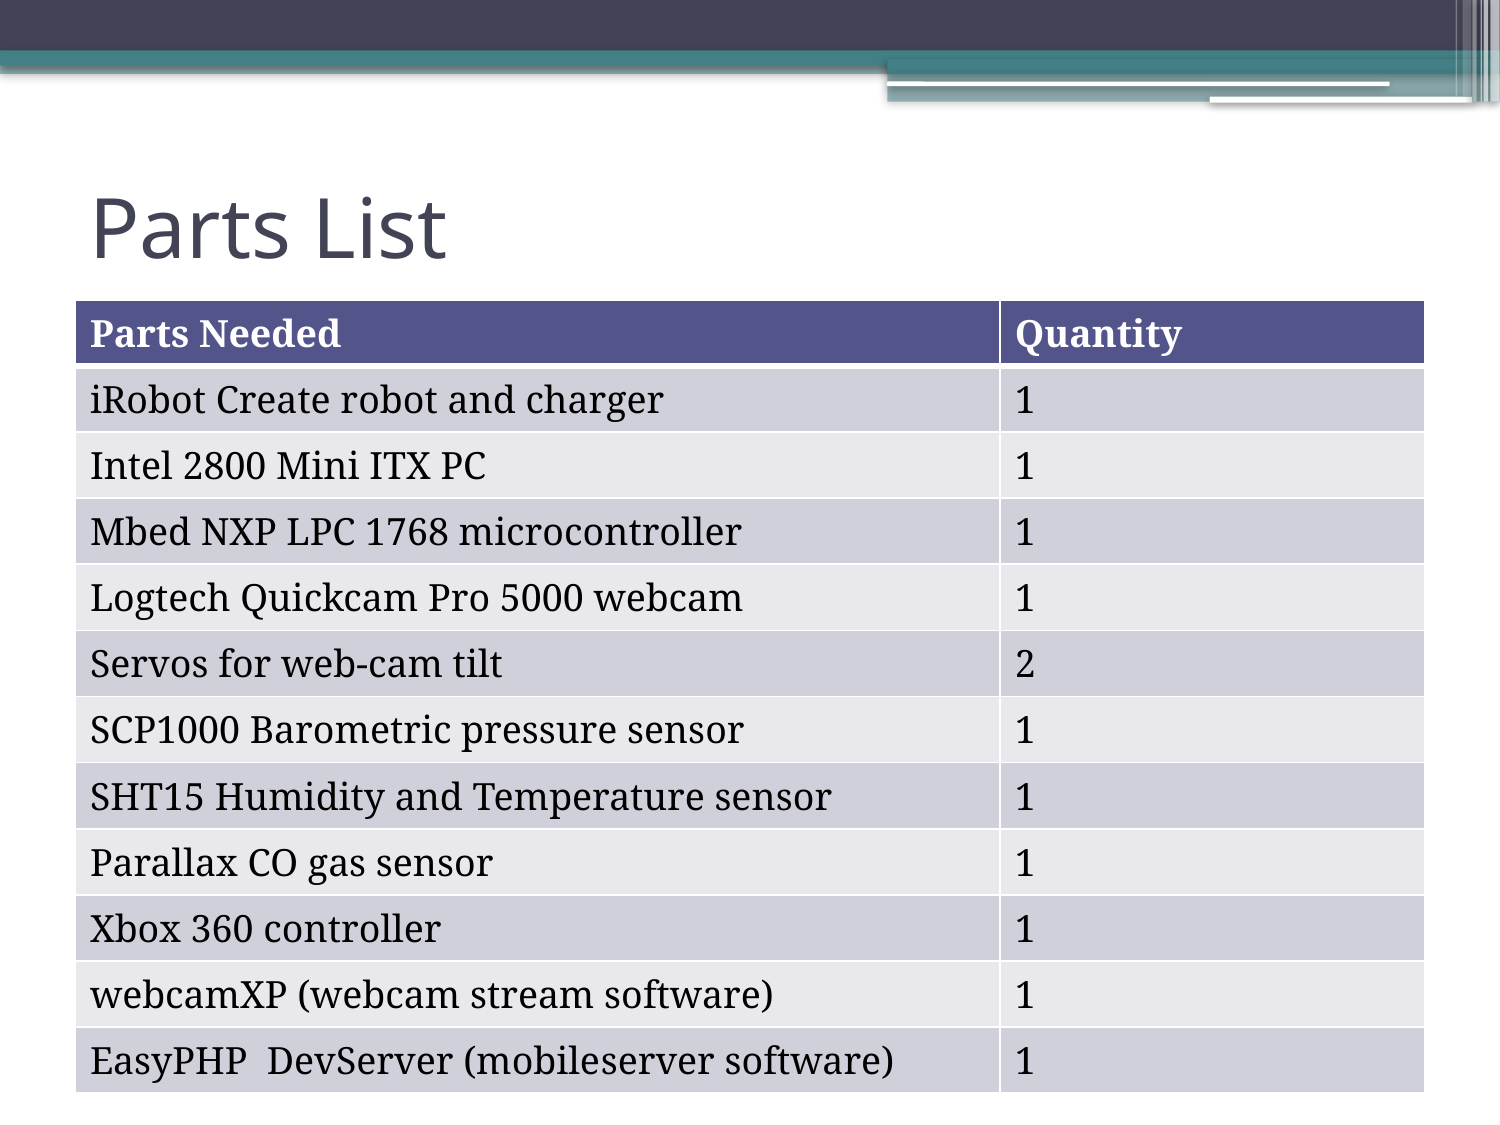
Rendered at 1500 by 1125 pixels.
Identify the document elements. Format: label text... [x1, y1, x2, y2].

table_cell Mbed NXP LPC 1768 microcontroller [76, 499, 999, 563]
table_cell SCP1000 Barometric pressure sensor [76, 697, 999, 762]
table_cell Logtech Quickcam Pro 5000 webcam [76, 565, 999, 630]
table_cell 1 [1001, 433, 1424, 497]
table_header Quantity [1001, 301, 1424, 363]
table_cell 1 [1001, 499, 1424, 563]
table_cell 2 [1001, 631, 1424, 696]
table_cell 1 [1001, 1028, 1424, 1092]
table_cell Xbox 360 controller [76, 896, 999, 960]
table_cell webcamXP (webcam stream software) [76, 962, 999, 1026]
table_cell Intel 2800 Mini ITX PC [76, 433, 999, 497]
table_cell iRobot Create robot and charger [76, 369, 999, 431]
table_cell Parallax CO gas sensor [76, 830, 999, 894]
table_cell SHT15 Humidity and Temperature sensor [76, 763, 999, 828]
title Parts List [75, 137, 1425, 299]
table_cell 1 [1001, 697, 1424, 762]
table_cell 1 [1001, 565, 1424, 630]
table_header Parts Needed [76, 301, 999, 363]
table_cell 1 [1001, 830, 1424, 894]
table_cell 1 [1001, 962, 1424, 1026]
table_cell Servos for web-cam tilt [76, 631, 999, 696]
table_cell EasyPHP DevServer (mobileserver software) [76, 1028, 999, 1092]
table_cell 1 [1001, 369, 1424, 431]
table_cell 1 [1001, 896, 1424, 960]
table_cell 1 [1001, 763, 1424, 828]
